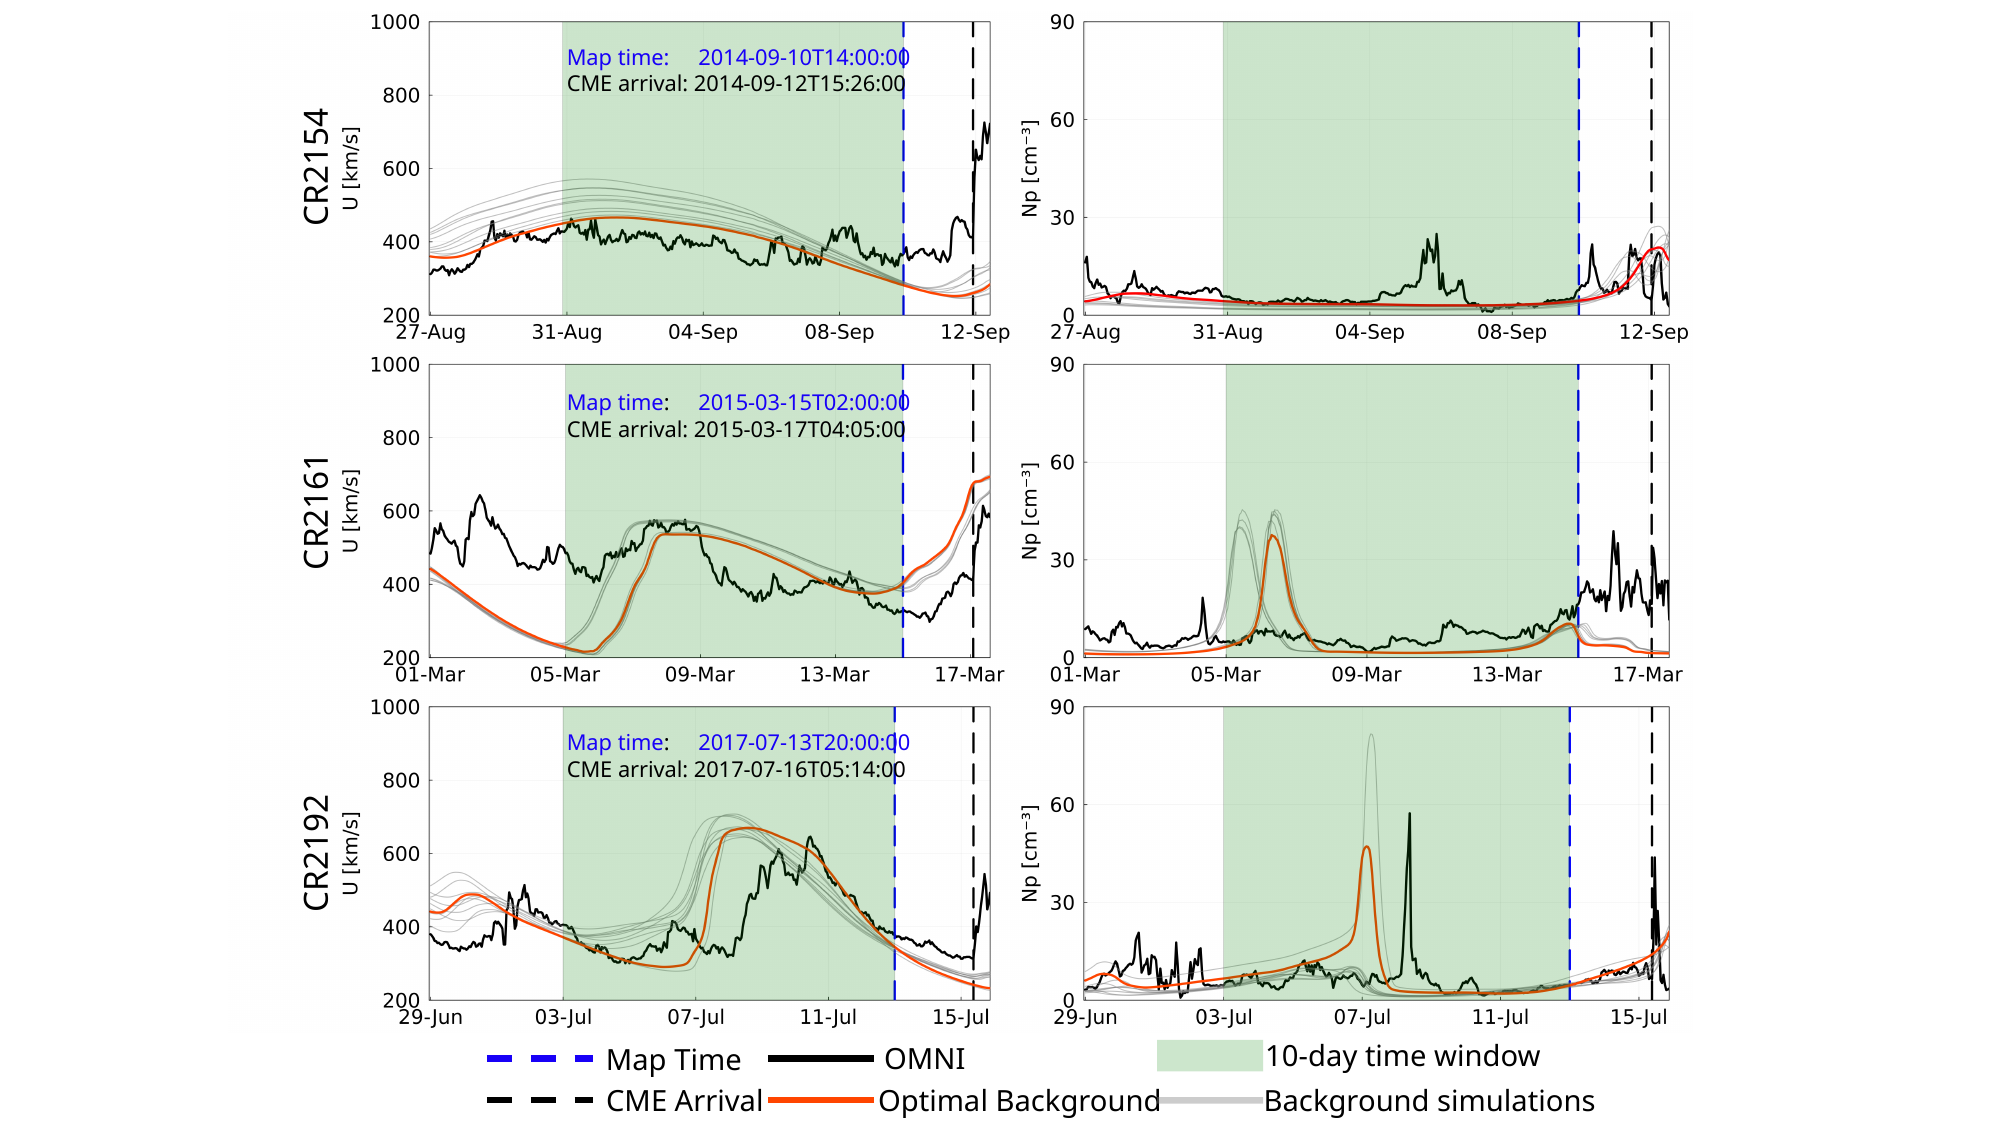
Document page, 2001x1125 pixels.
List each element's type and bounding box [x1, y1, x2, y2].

text_box [227, 11, 1693, 1125]
